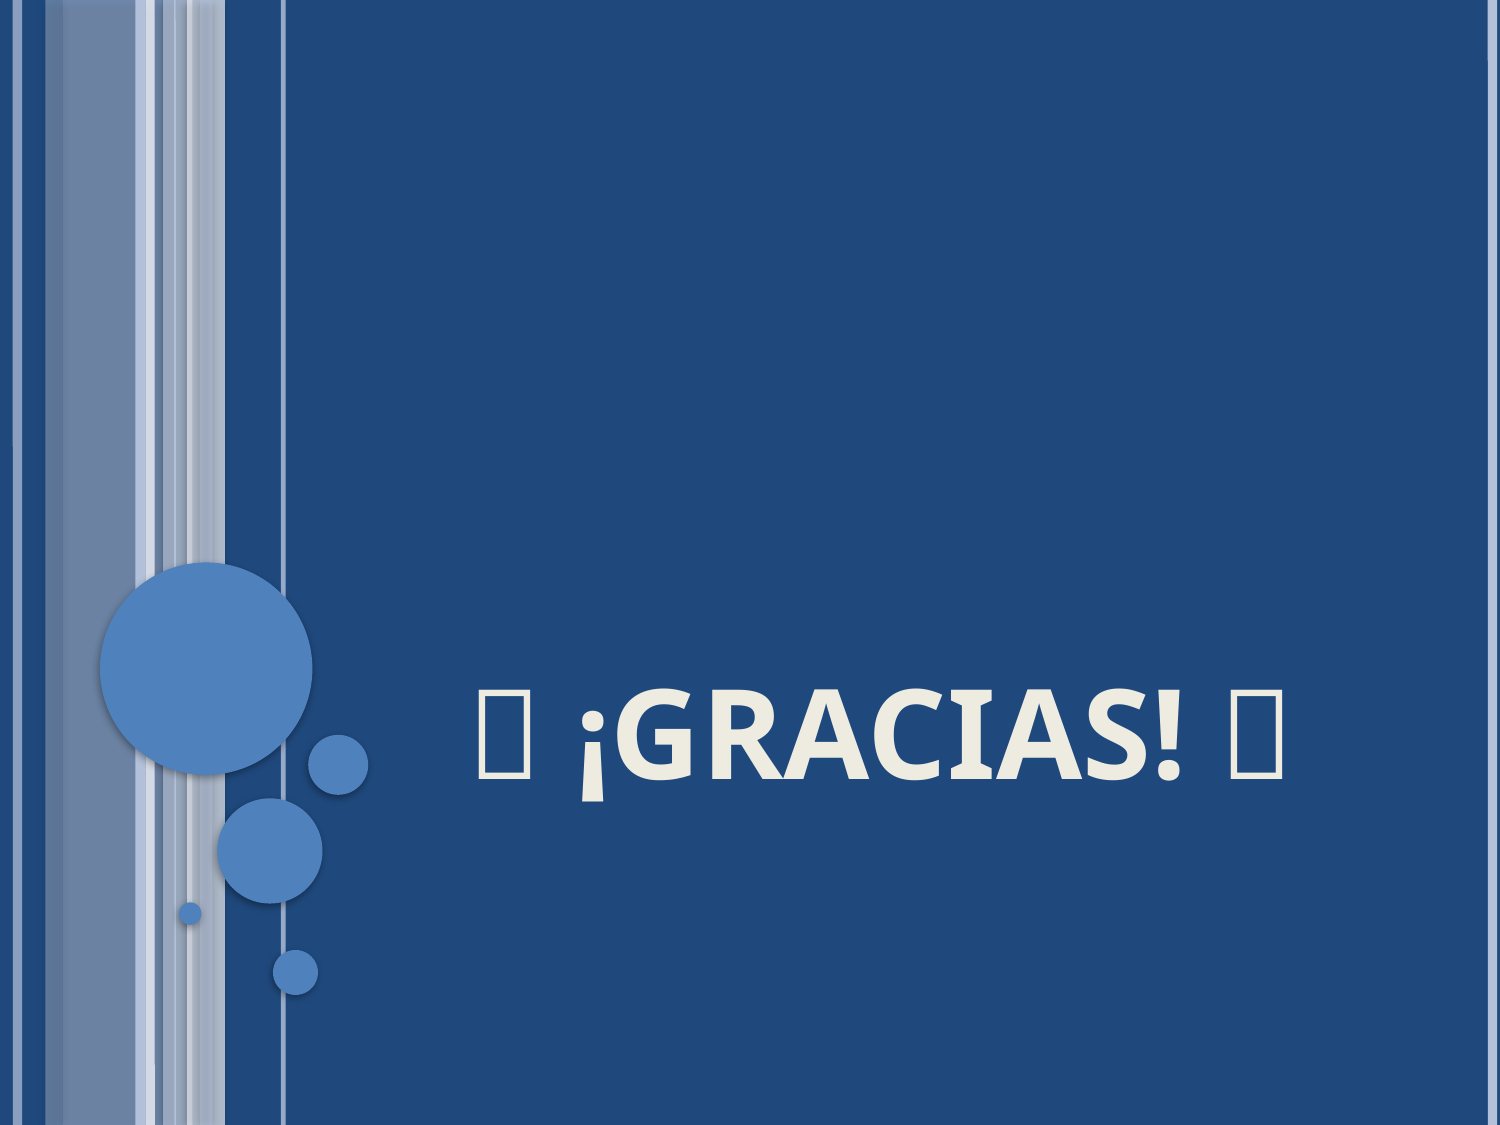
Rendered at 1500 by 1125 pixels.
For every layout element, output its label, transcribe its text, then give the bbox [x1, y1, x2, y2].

title  ¡Gracias!  [375, 474, 1388, 812]
